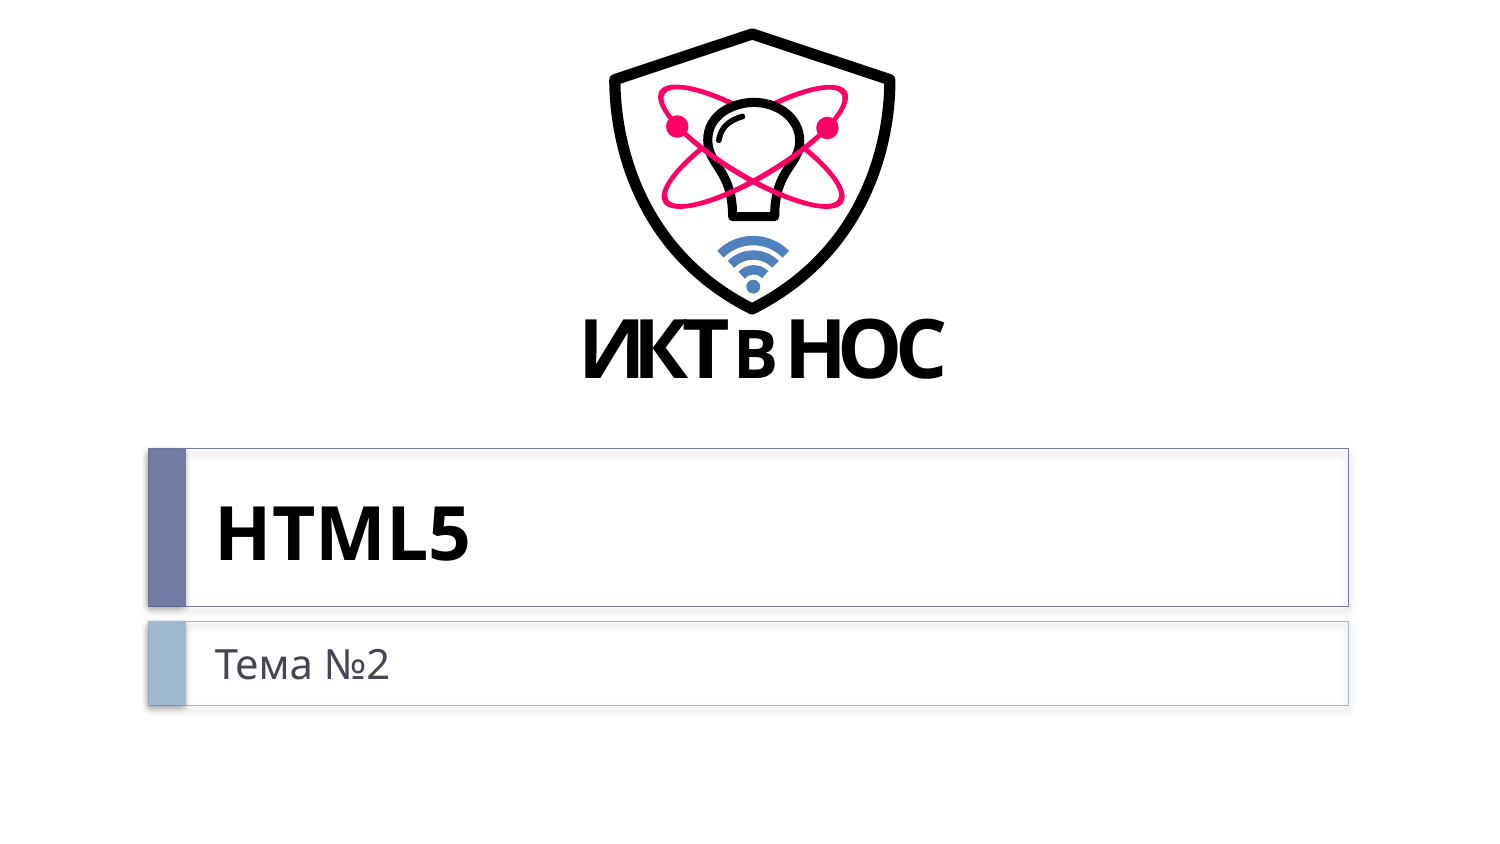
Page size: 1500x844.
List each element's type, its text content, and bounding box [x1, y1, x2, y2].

title HTML5 [200, 478, 1325, 600]
subtitle Тема №2 [200, 630, 1325, 697]
